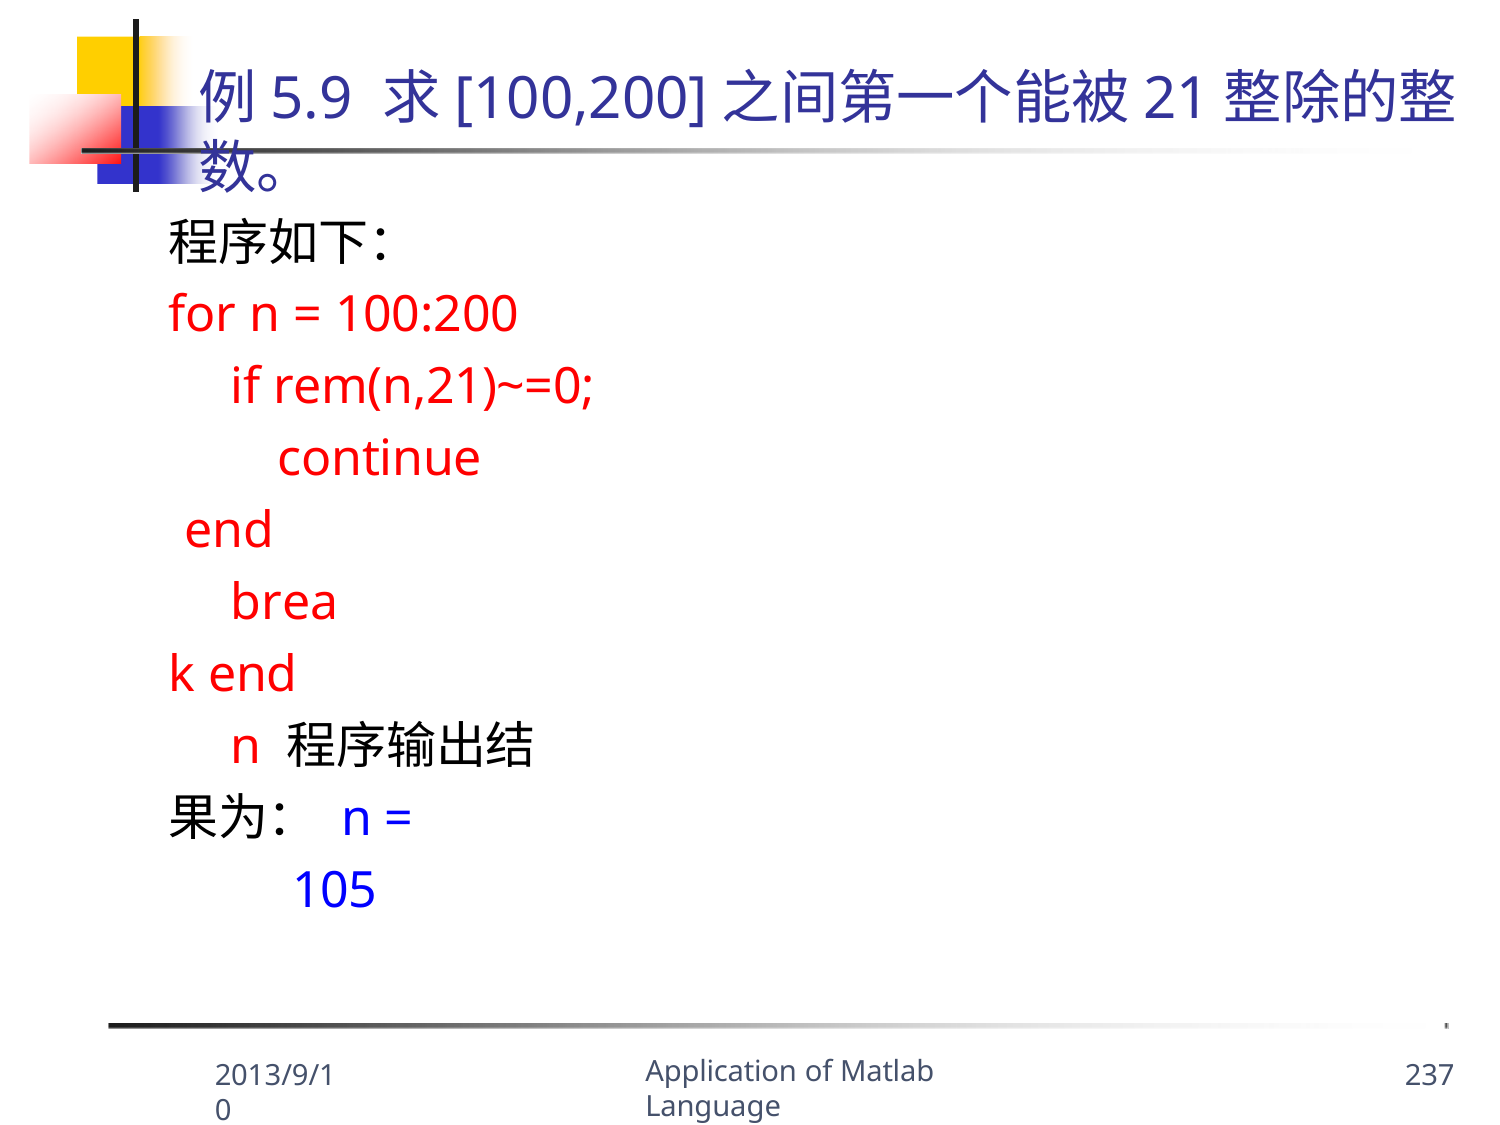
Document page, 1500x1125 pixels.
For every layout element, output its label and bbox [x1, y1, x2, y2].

picture [29, 36, 196, 184]
picture [108, 1023, 1458, 1029]
slide_number [643, 1051, 987, 1125]
text_box [196, 59, 1492, 200]
footer [212, 1056, 351, 1125]
slide_number [1400, 1056, 1457, 1125]
text_box [166, 209, 616, 918]
